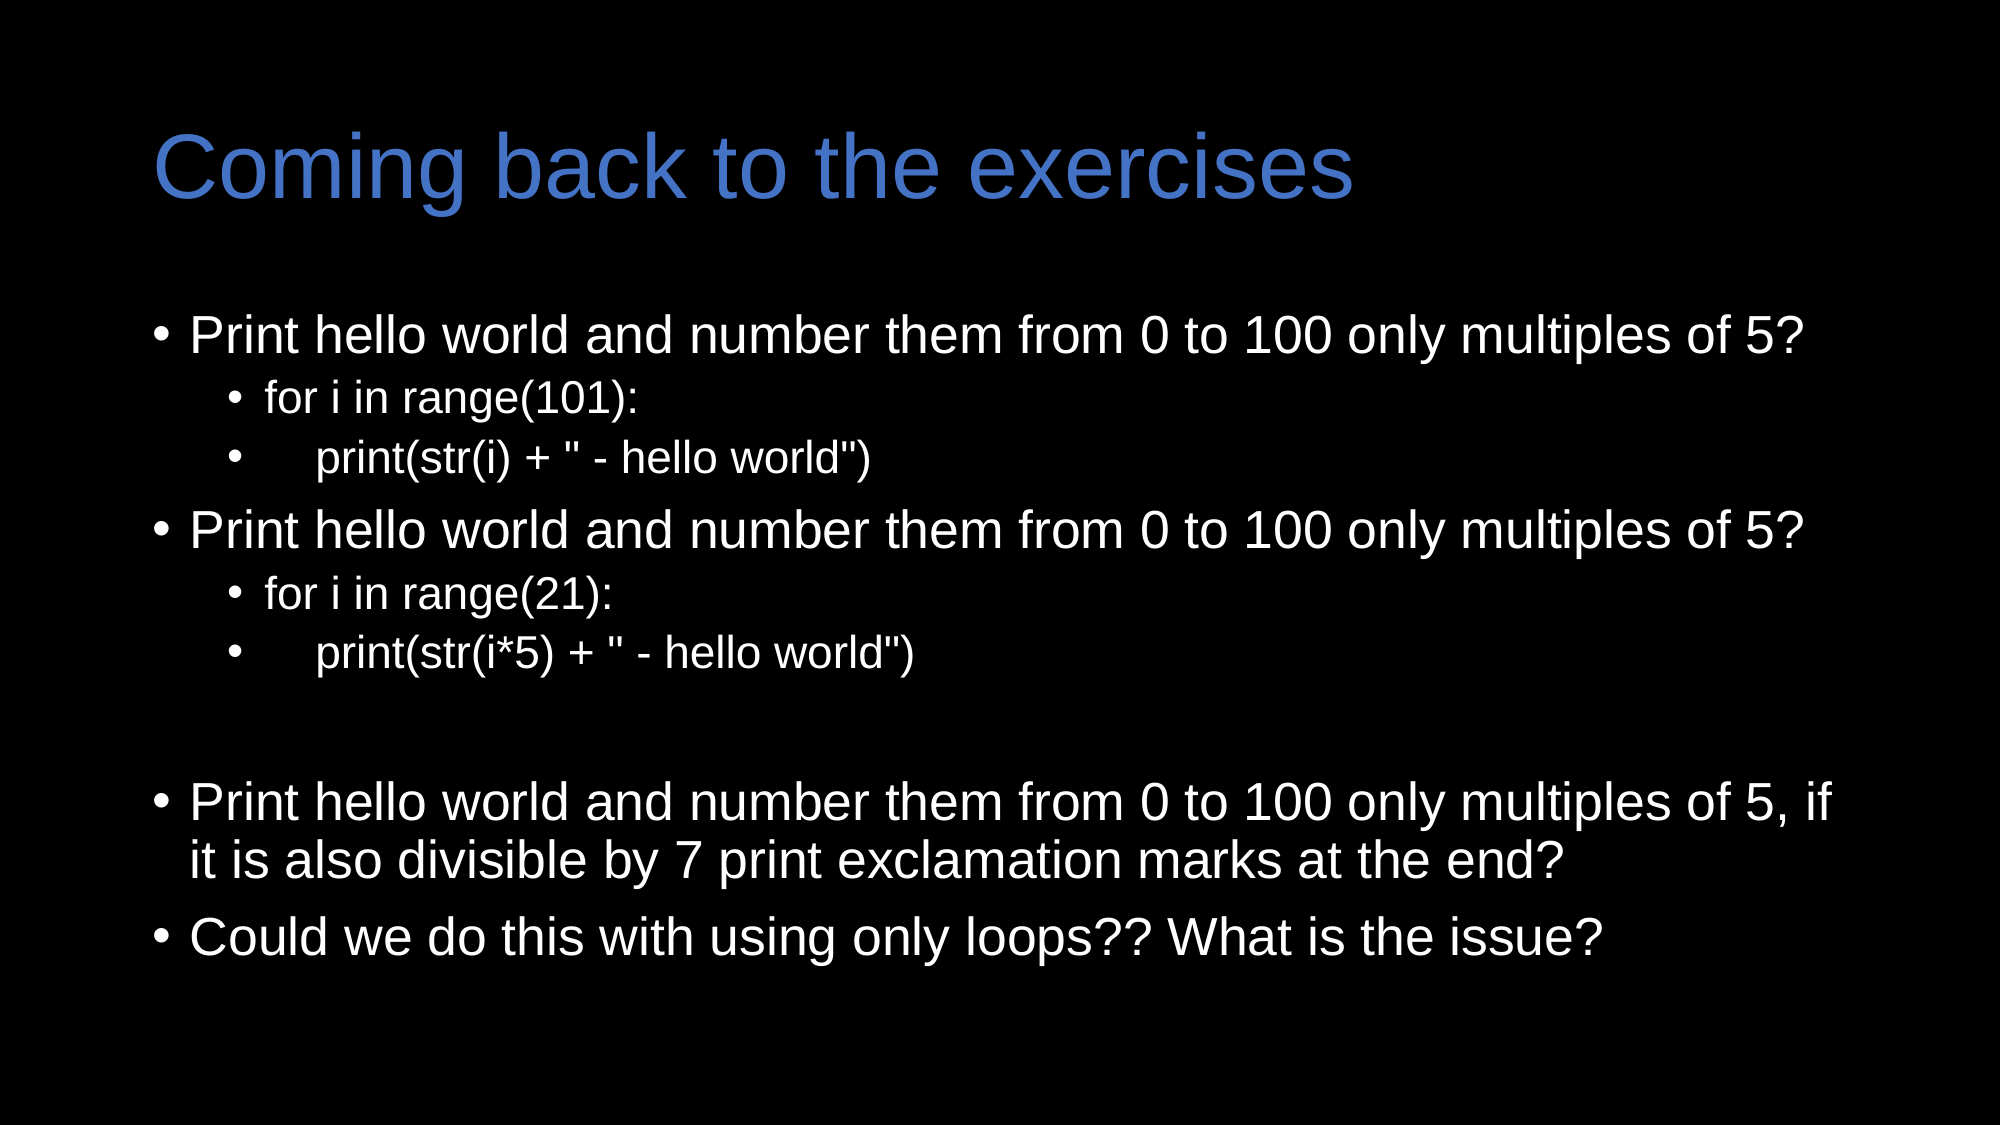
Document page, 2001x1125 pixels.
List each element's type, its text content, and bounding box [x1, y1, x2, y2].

list Print hello world and number them from 0 to 100 only multiples of 5? for i in range(101): print(str(i) + " - hello world") Print hello world and number them from 0 to 100 only multiples of 5? for i in range(21): print(str(i*5) + " - hello world") Print hello world and number them from 0 to 100 only multiples of 5, if it is also divisible by 7 print exclamation marks at the end? Could we do this with using only loops?? What is the issue? [137, 299, 1863, 1014]
title Coming back to the exercises [137, 59, 1863, 278]
